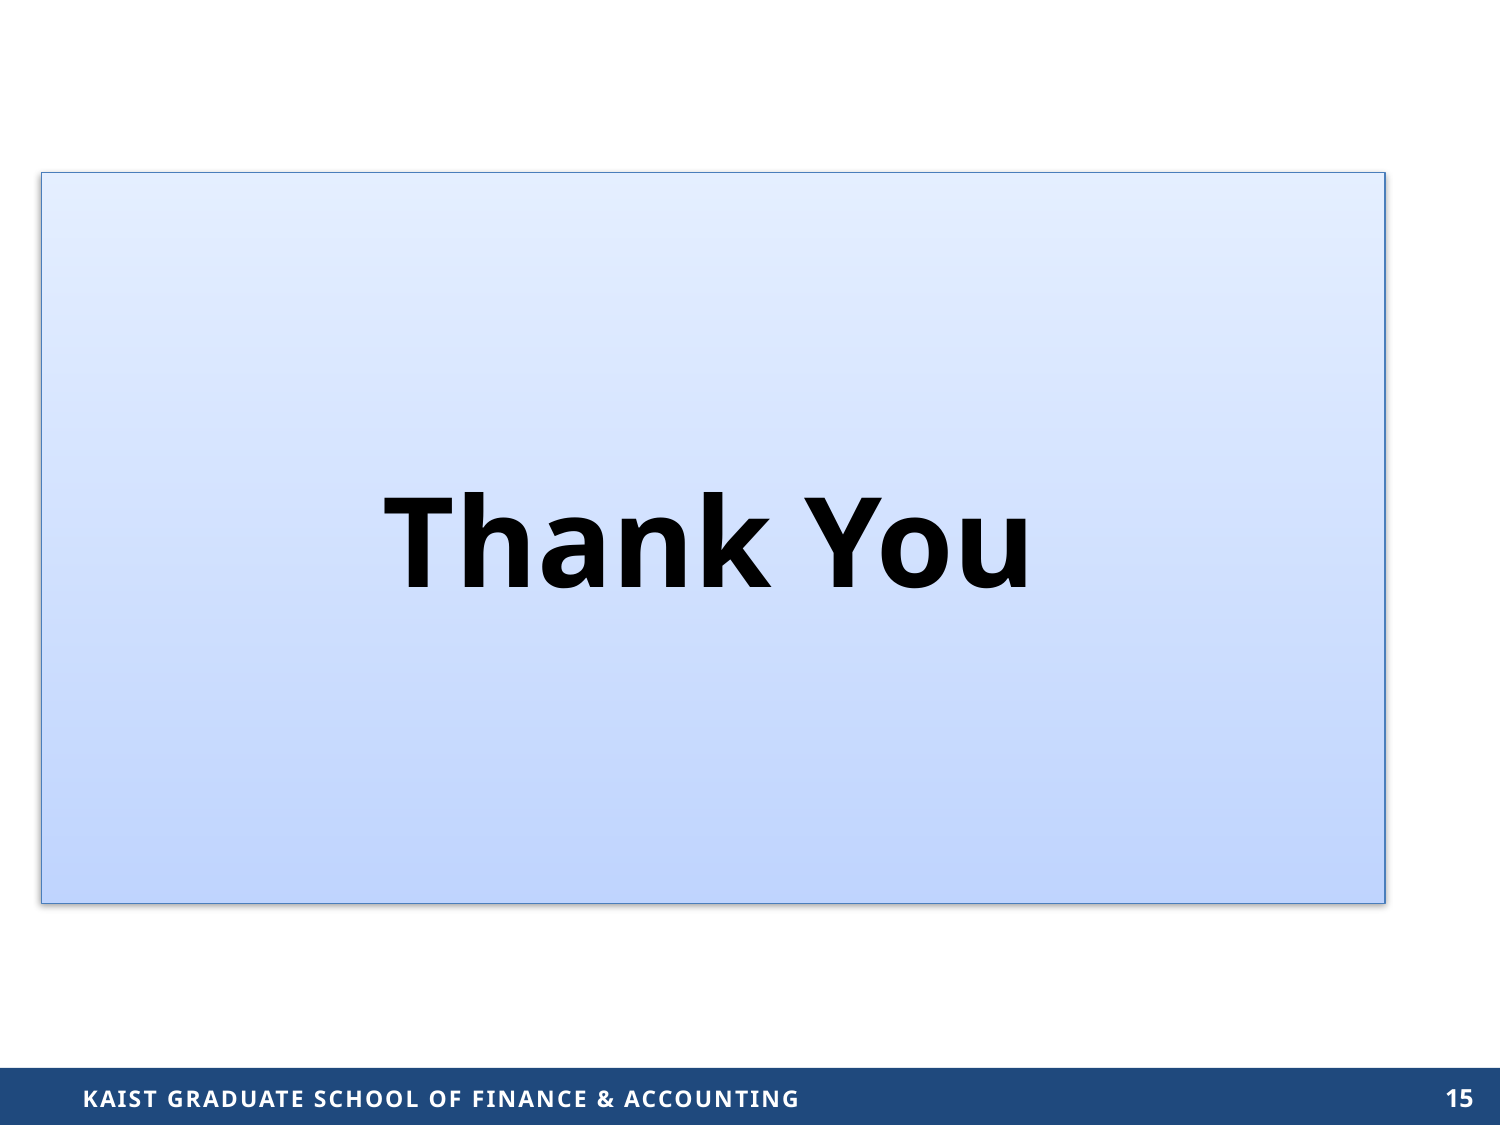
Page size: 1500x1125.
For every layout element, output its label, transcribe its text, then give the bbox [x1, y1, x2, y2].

text_box Thank You [41, 172, 1386, 904]
